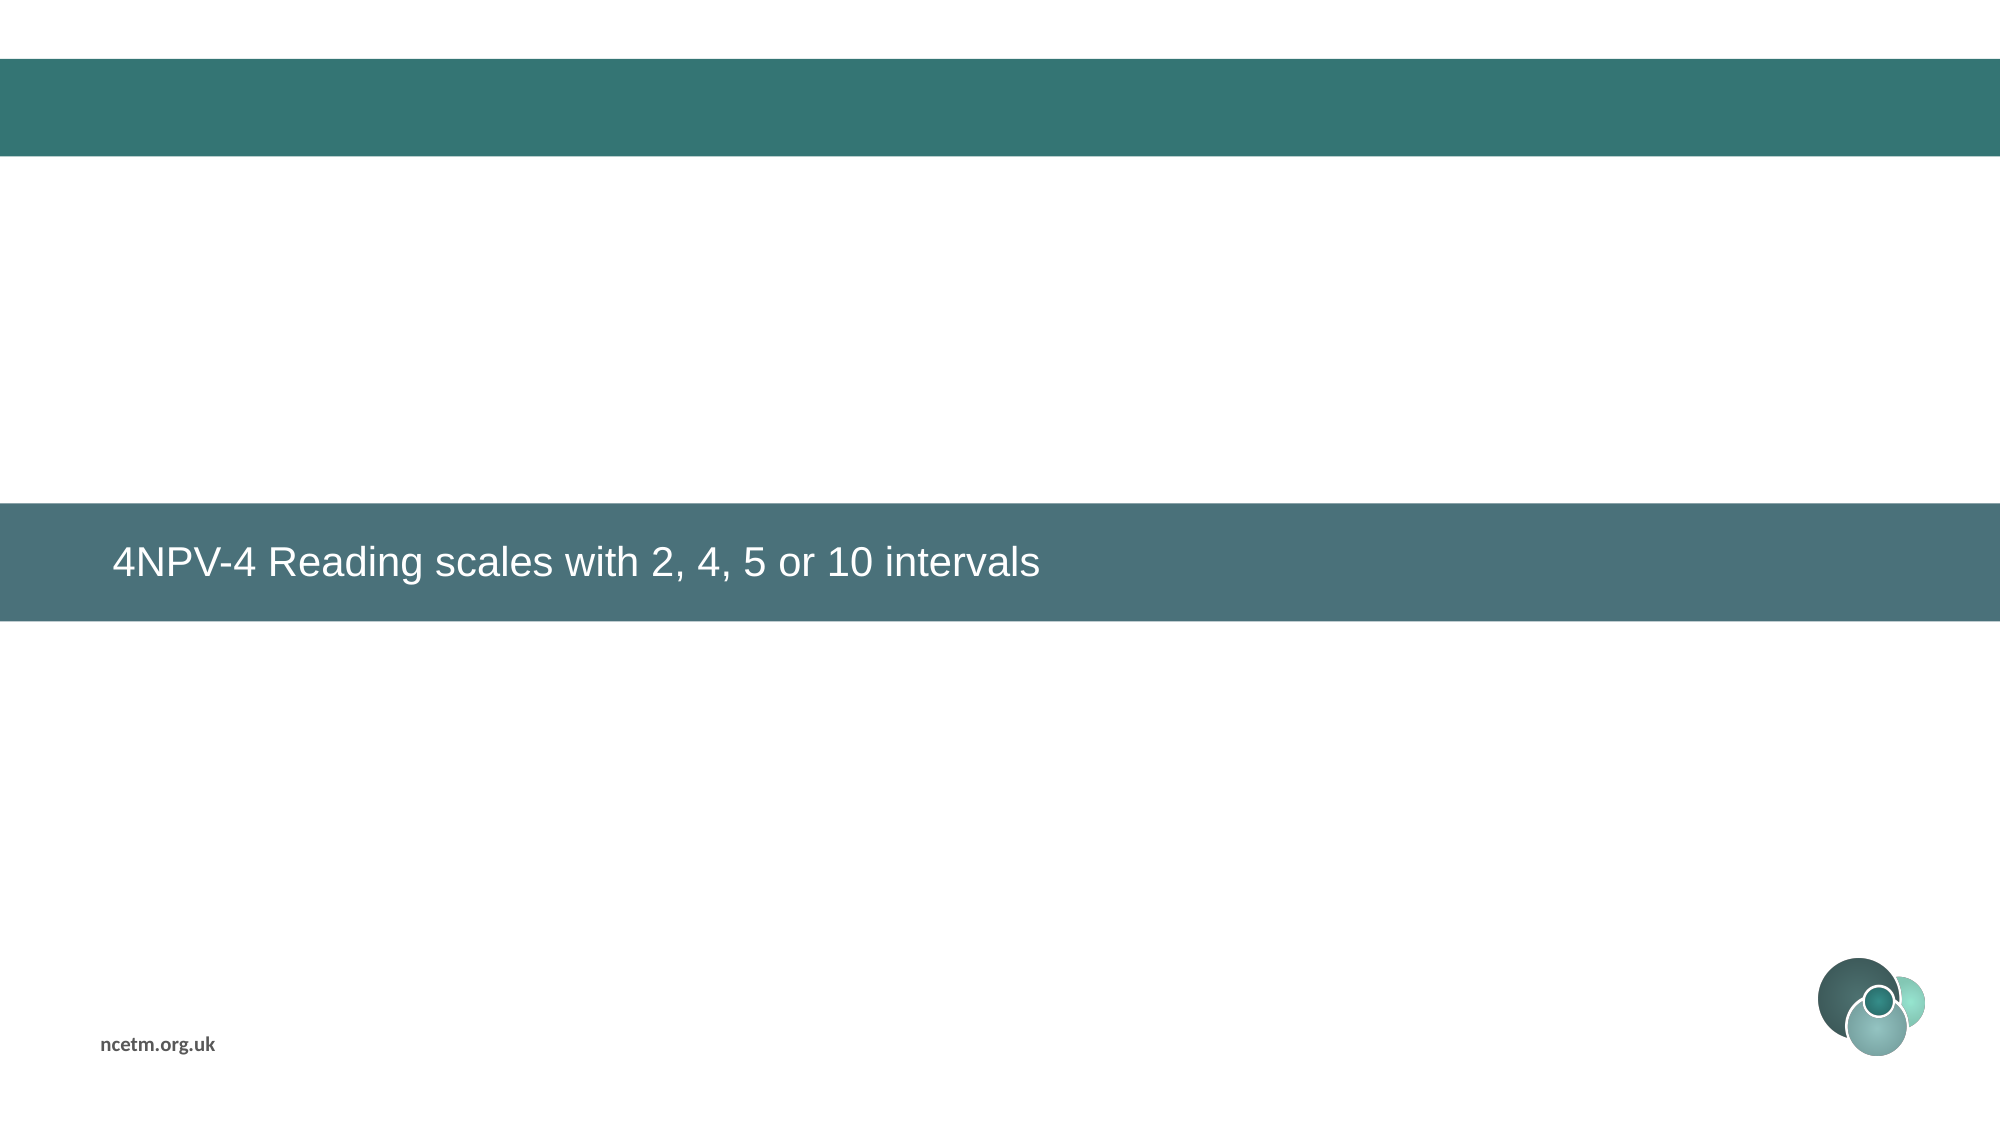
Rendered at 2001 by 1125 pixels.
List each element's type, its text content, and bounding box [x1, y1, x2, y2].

text_box 4NPV-4 Reading scales with 2, 4, 5 or 10 intervals [97, 527, 1945, 598]
text_box [0, 503, 2000, 622]
picture [1818, 958, 1925, 1056]
